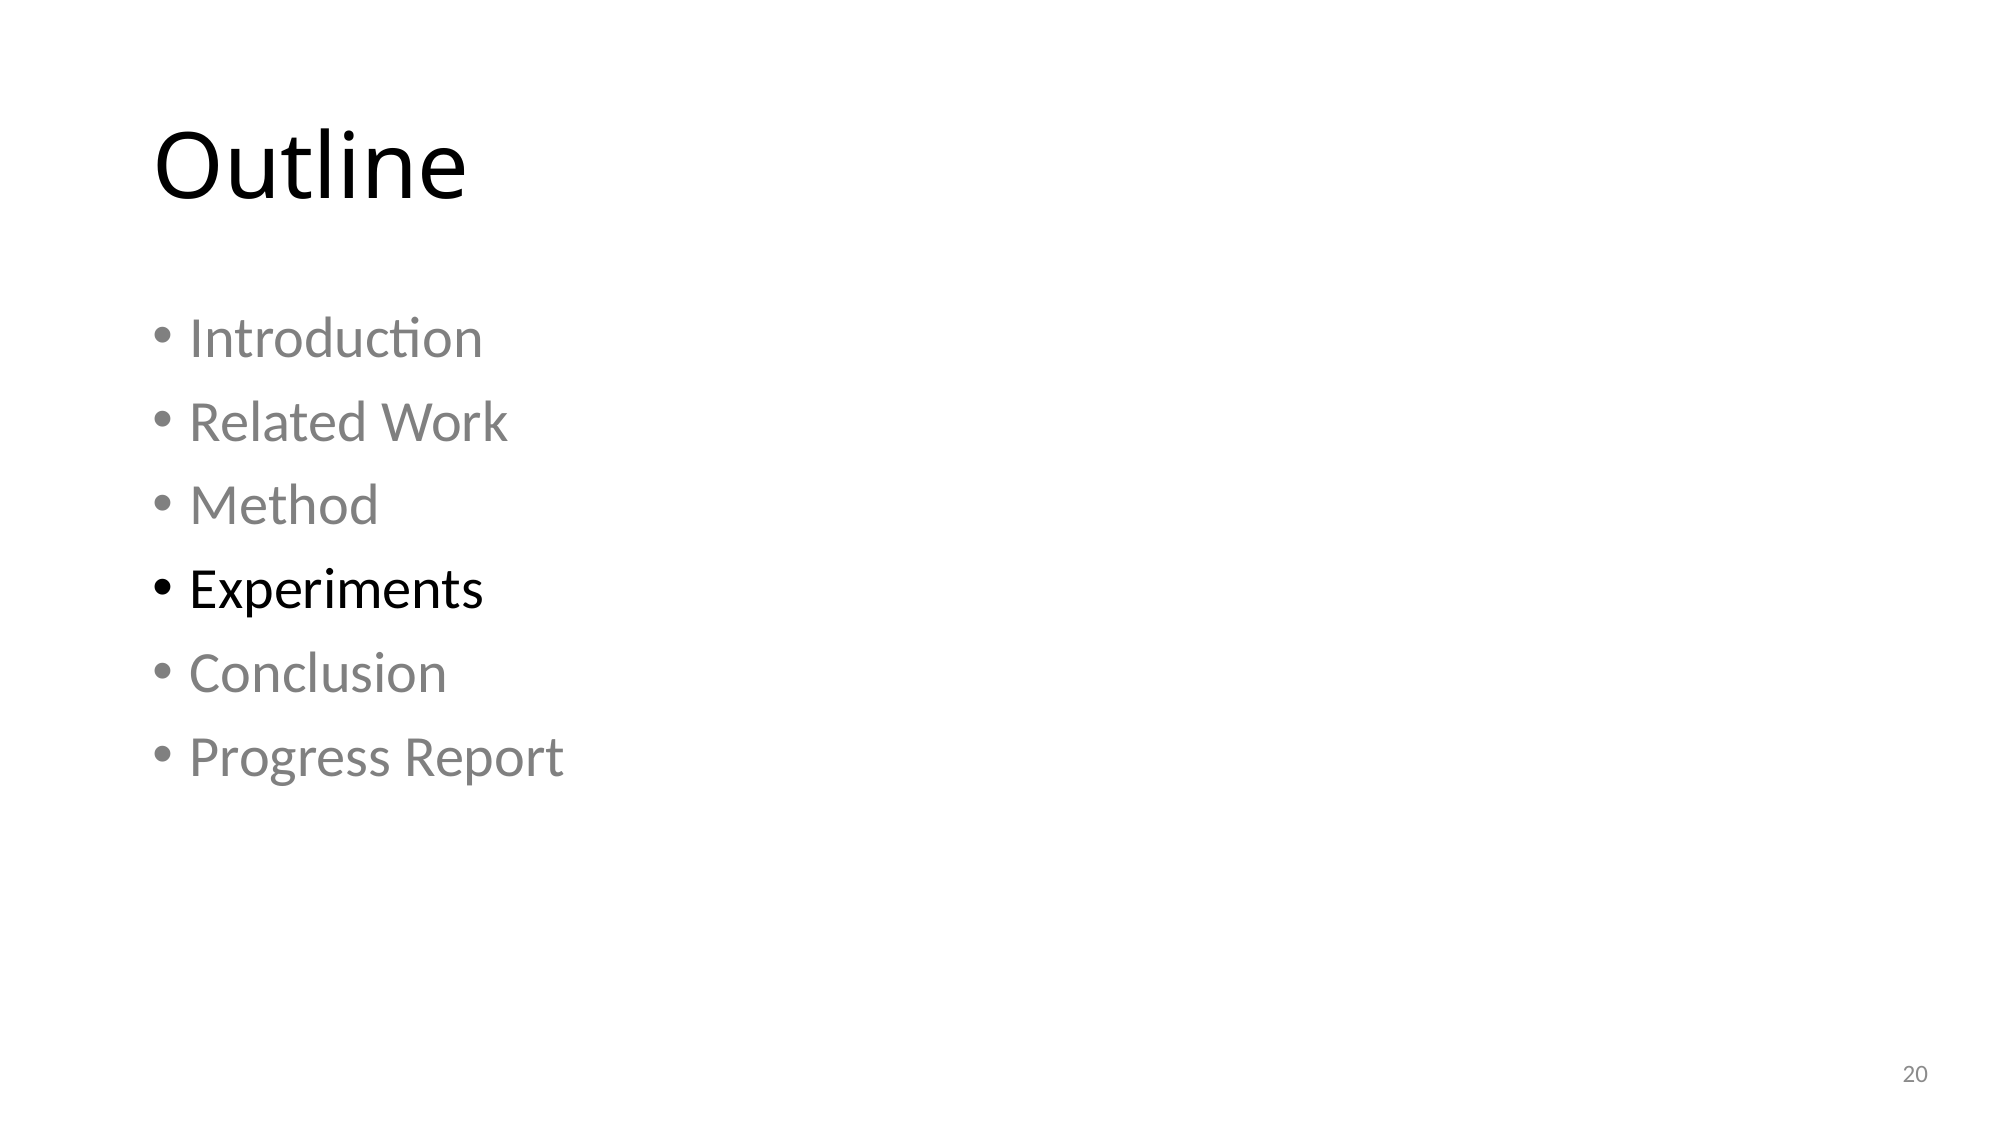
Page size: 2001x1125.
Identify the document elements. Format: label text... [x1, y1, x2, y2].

list Introduction Related Work Method Experiments Conclusion Progress Report [137, 299, 1863, 1014]
title Outline [137, 59, 1863, 278]
slide_number 20 [1493, 1042, 1944, 1103]
